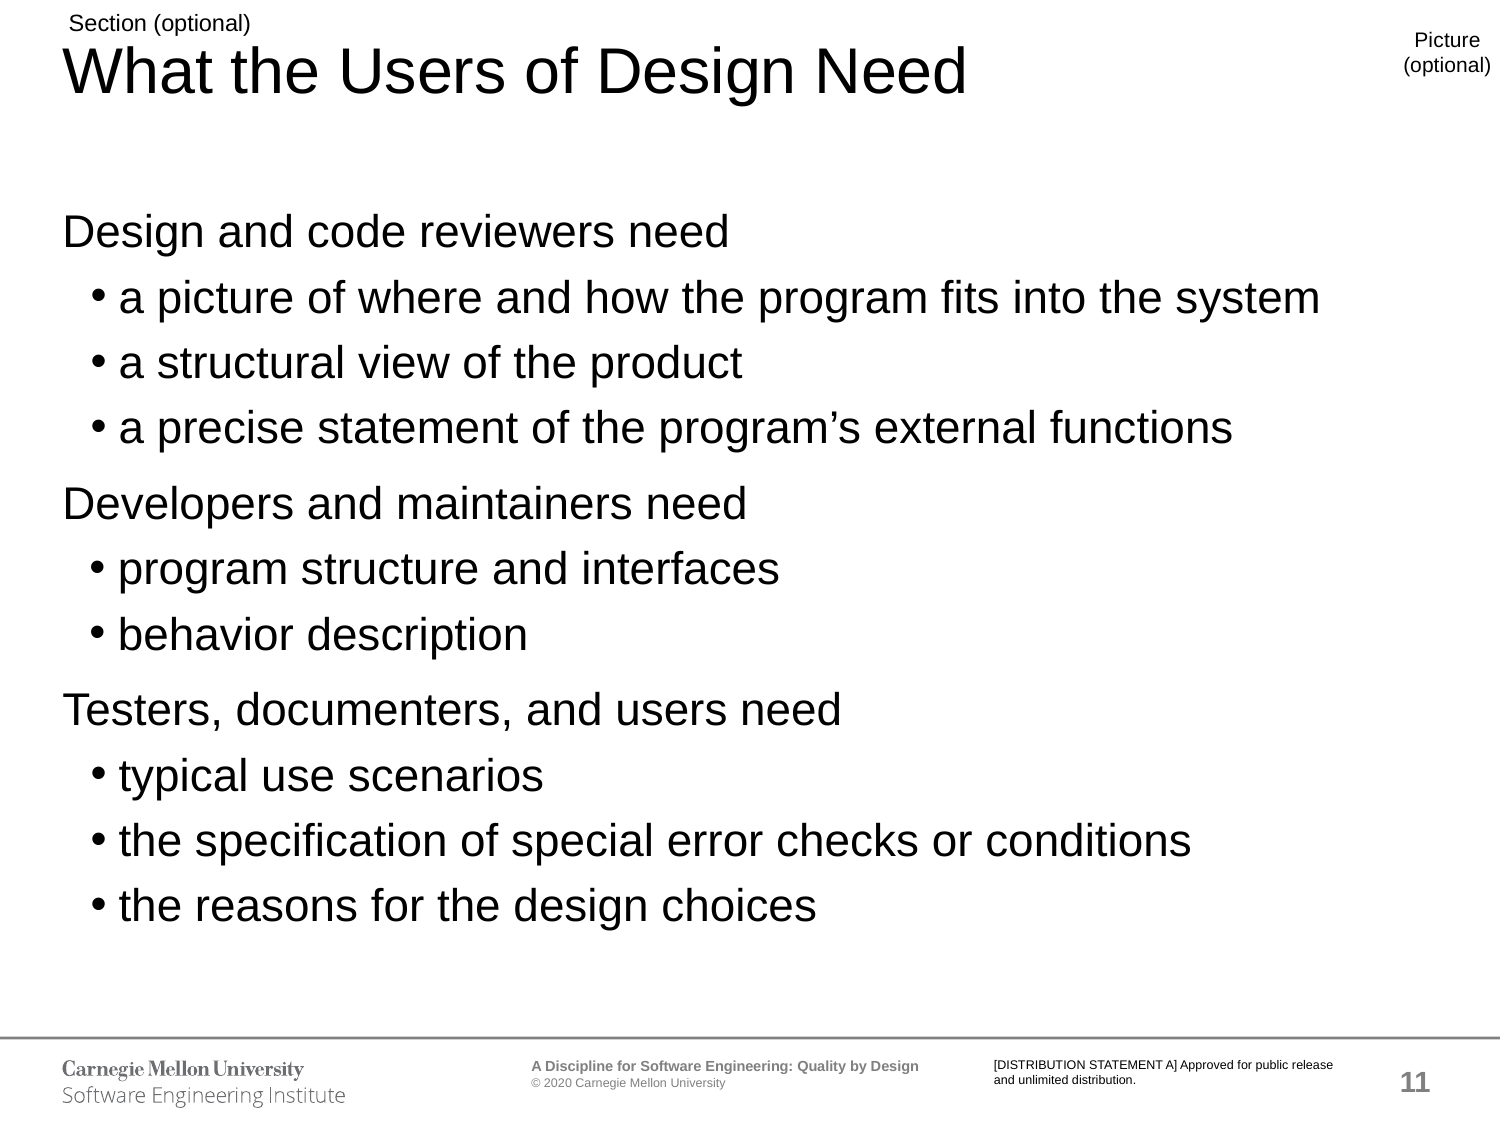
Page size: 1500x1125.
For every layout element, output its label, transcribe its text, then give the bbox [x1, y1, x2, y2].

list Design and code reviewers need a picture of where and how the program fits into the system a structural view of the product a precise statement of the program’s external functions Developers and maintainers need program structure and interfaces behavior description Testers, documenters, and users need typical use scenarios the specification of special error checks or conditions the reasons for the design choices [62, 202, 1431, 988]
title What the Users of Design Need [62, 37, 1338, 182]
